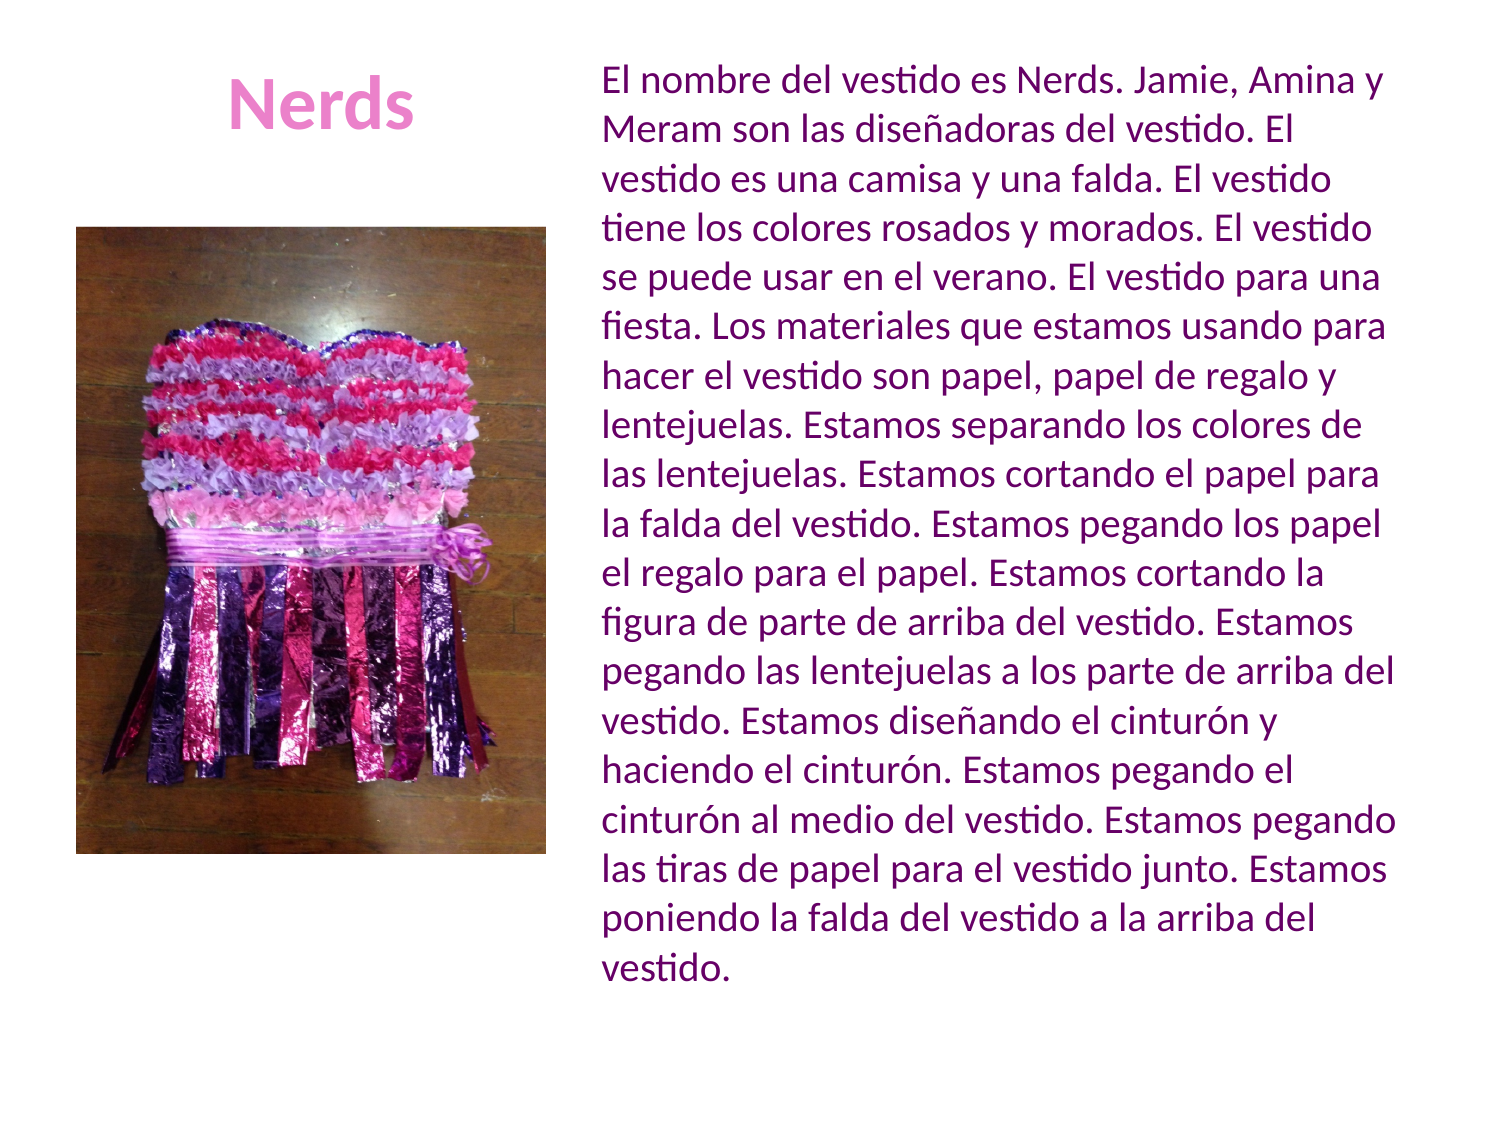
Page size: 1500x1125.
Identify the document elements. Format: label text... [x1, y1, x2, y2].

title Nerds [75, 44, 569, 153]
picture [0, 227, 625, 853]
list El nombre del vestido es Nerds. Jamie, Amina y Meram son las diseñadoras del vestido. El vestido es una camisa y una falda. El vestido tiene los colores rosados y morados. El vestido se puede usar en el verano. El vestido para una fiesta. Los materiales que estamos usando para hacer el vestido son papel, papel de regalo y lentejuelas. Estamos separando los colores de las lentejuelas. Estamos cortando el papel para la falda del vestido. Estamos pegando los papel el regalo para el papel. Estamos cortando la figura de parte de arriba del vestido. Estamos pegando las lentejuelas a los parte de arriba del vestido. Estamos diseñando el cinturón y haciendo el cinturón. Estamos pegando el cinturón al medio del vestido. Estamos pegando las tiras de papel para el vestido junto. Estamos poniendo la falda del vestido a la arriba del vestido. [586, 44, 1425, 1005]
